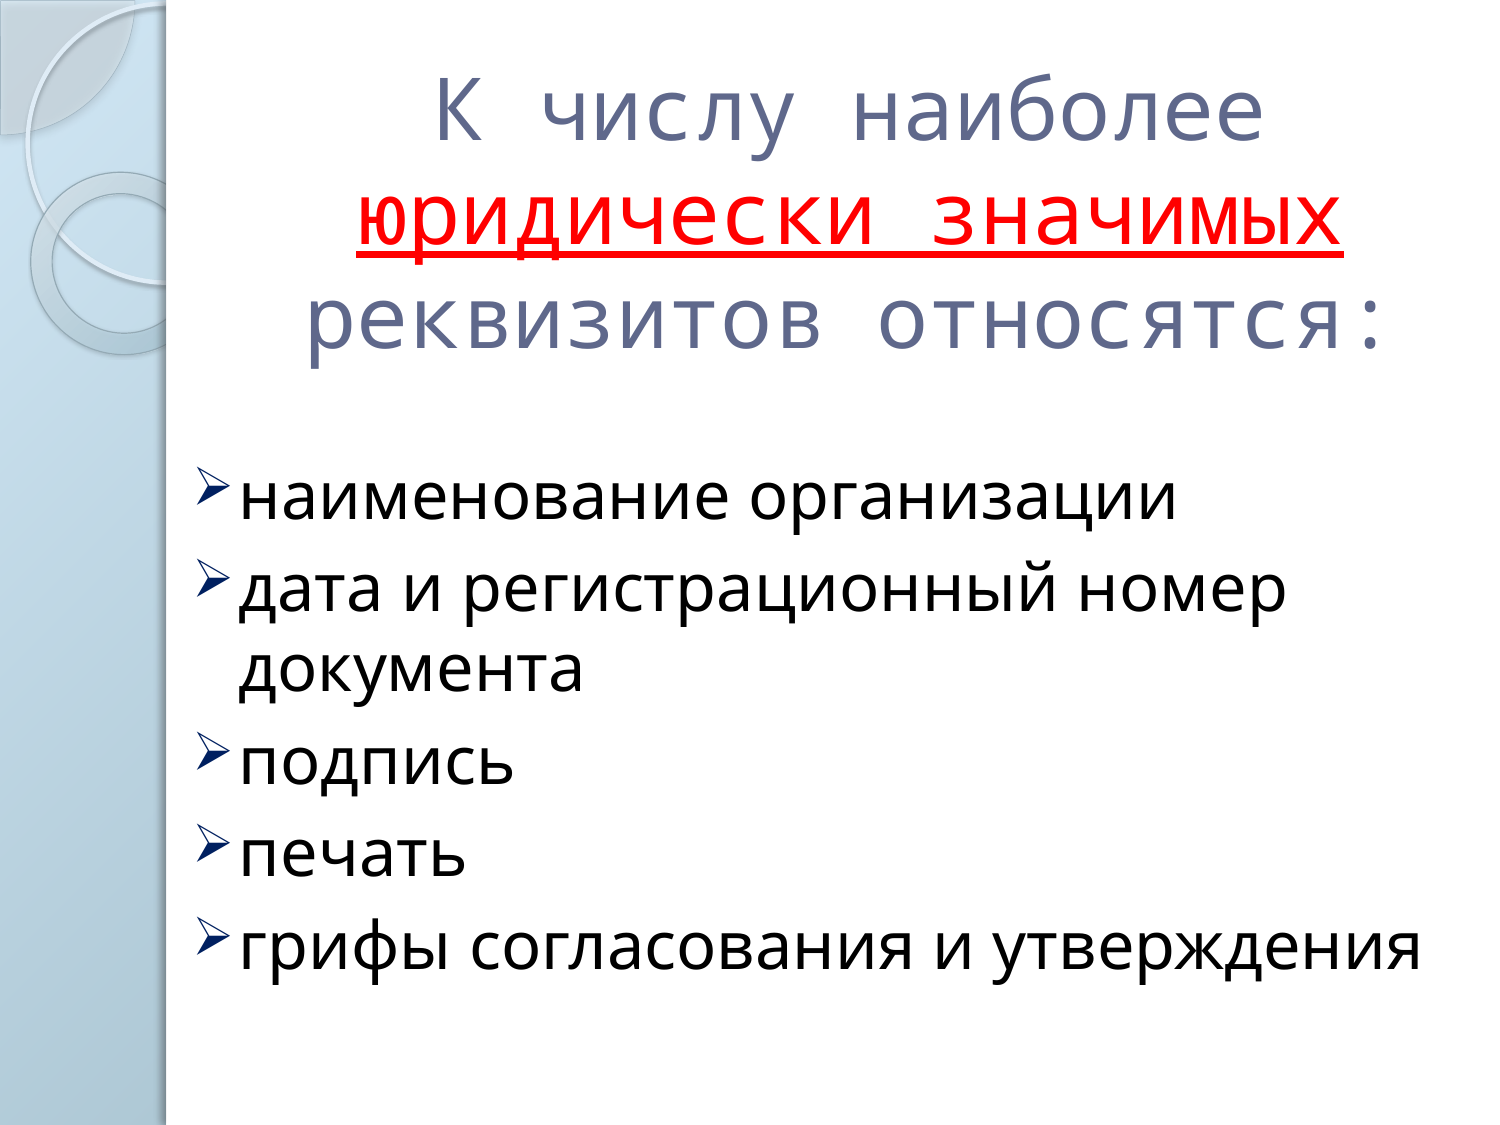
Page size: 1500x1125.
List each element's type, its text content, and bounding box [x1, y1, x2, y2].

title К числу наиболее юридически значимых реквизитов относятся: [235, 45, 1466, 375]
list наименование организации дата и регистрационный номер документа подпись печать грифы согласования и утверждения [164, 445, 1500, 985]
